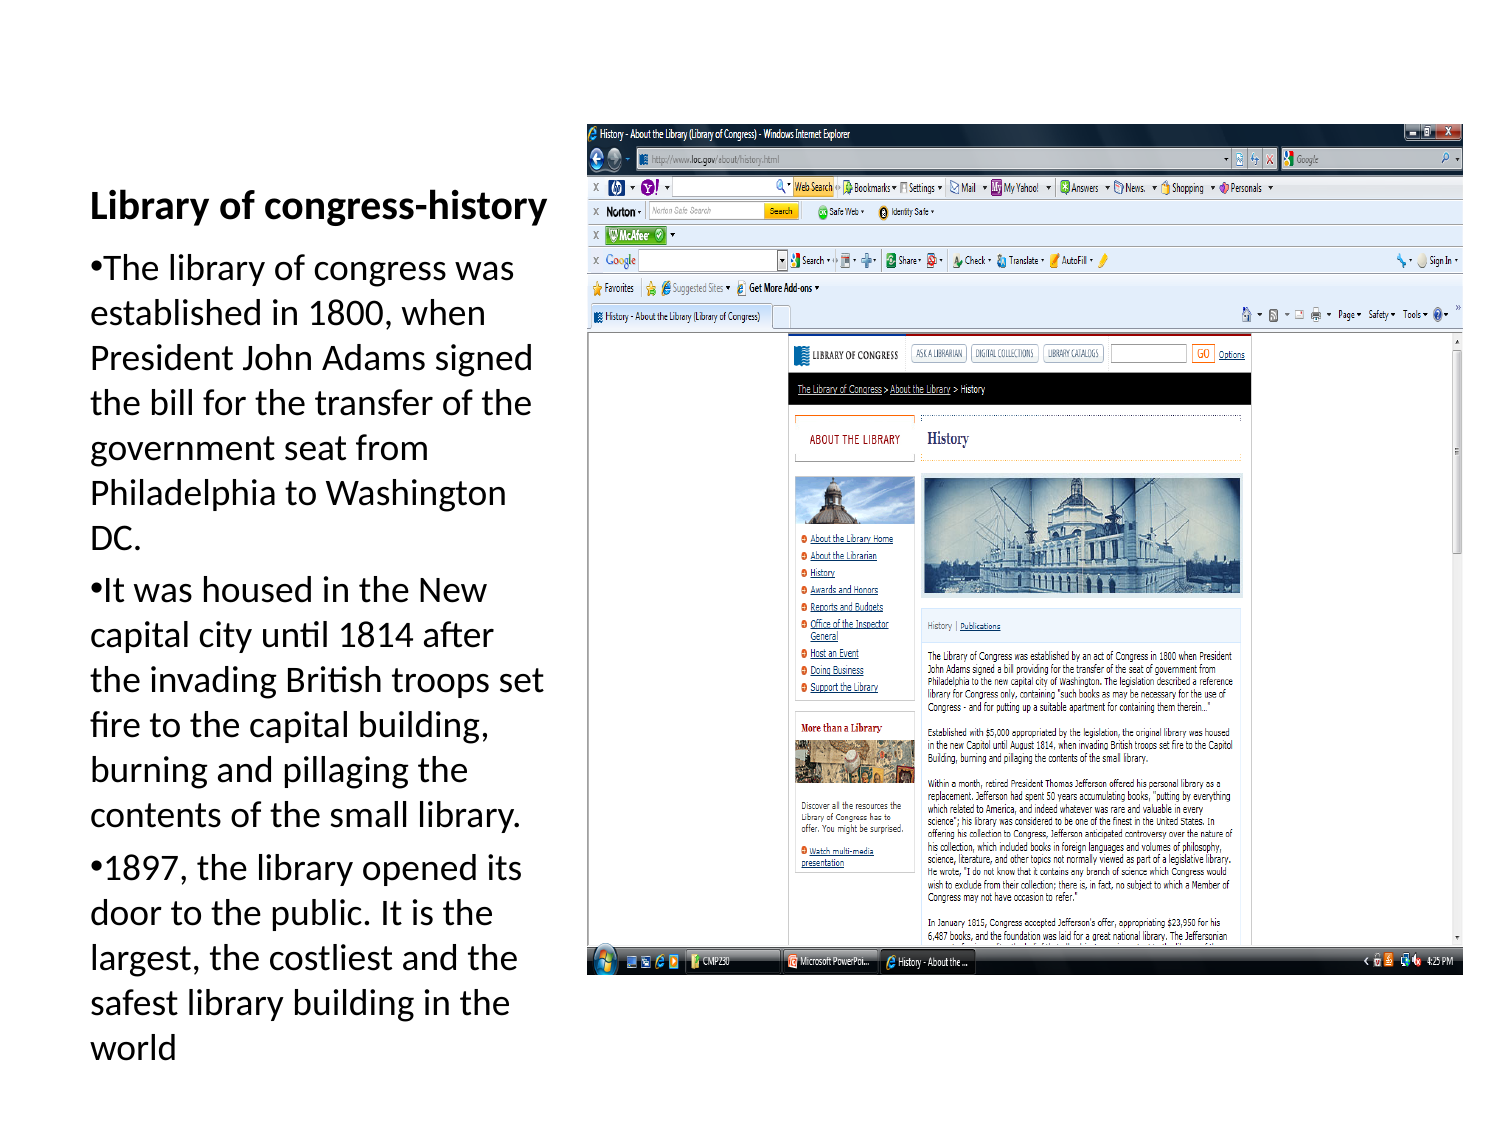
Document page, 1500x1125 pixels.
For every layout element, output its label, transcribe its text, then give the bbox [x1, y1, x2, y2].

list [587, 124, 1463, 975]
title Library of congress-history [75, 44, 569, 235]
list The library of congress was established in 1800, when President John Adams signed the bill for the transfer of the government seat from Philadelphia to Washington DC. It was housed in the New capital city until 1814 after the invading British troops set fire to the capital building, burning and pillaging the contents of the small library. 1897, the library opened its door to the public. It is the largest, the costliest and the safest library building in the world [75, 235, 569, 1005]
